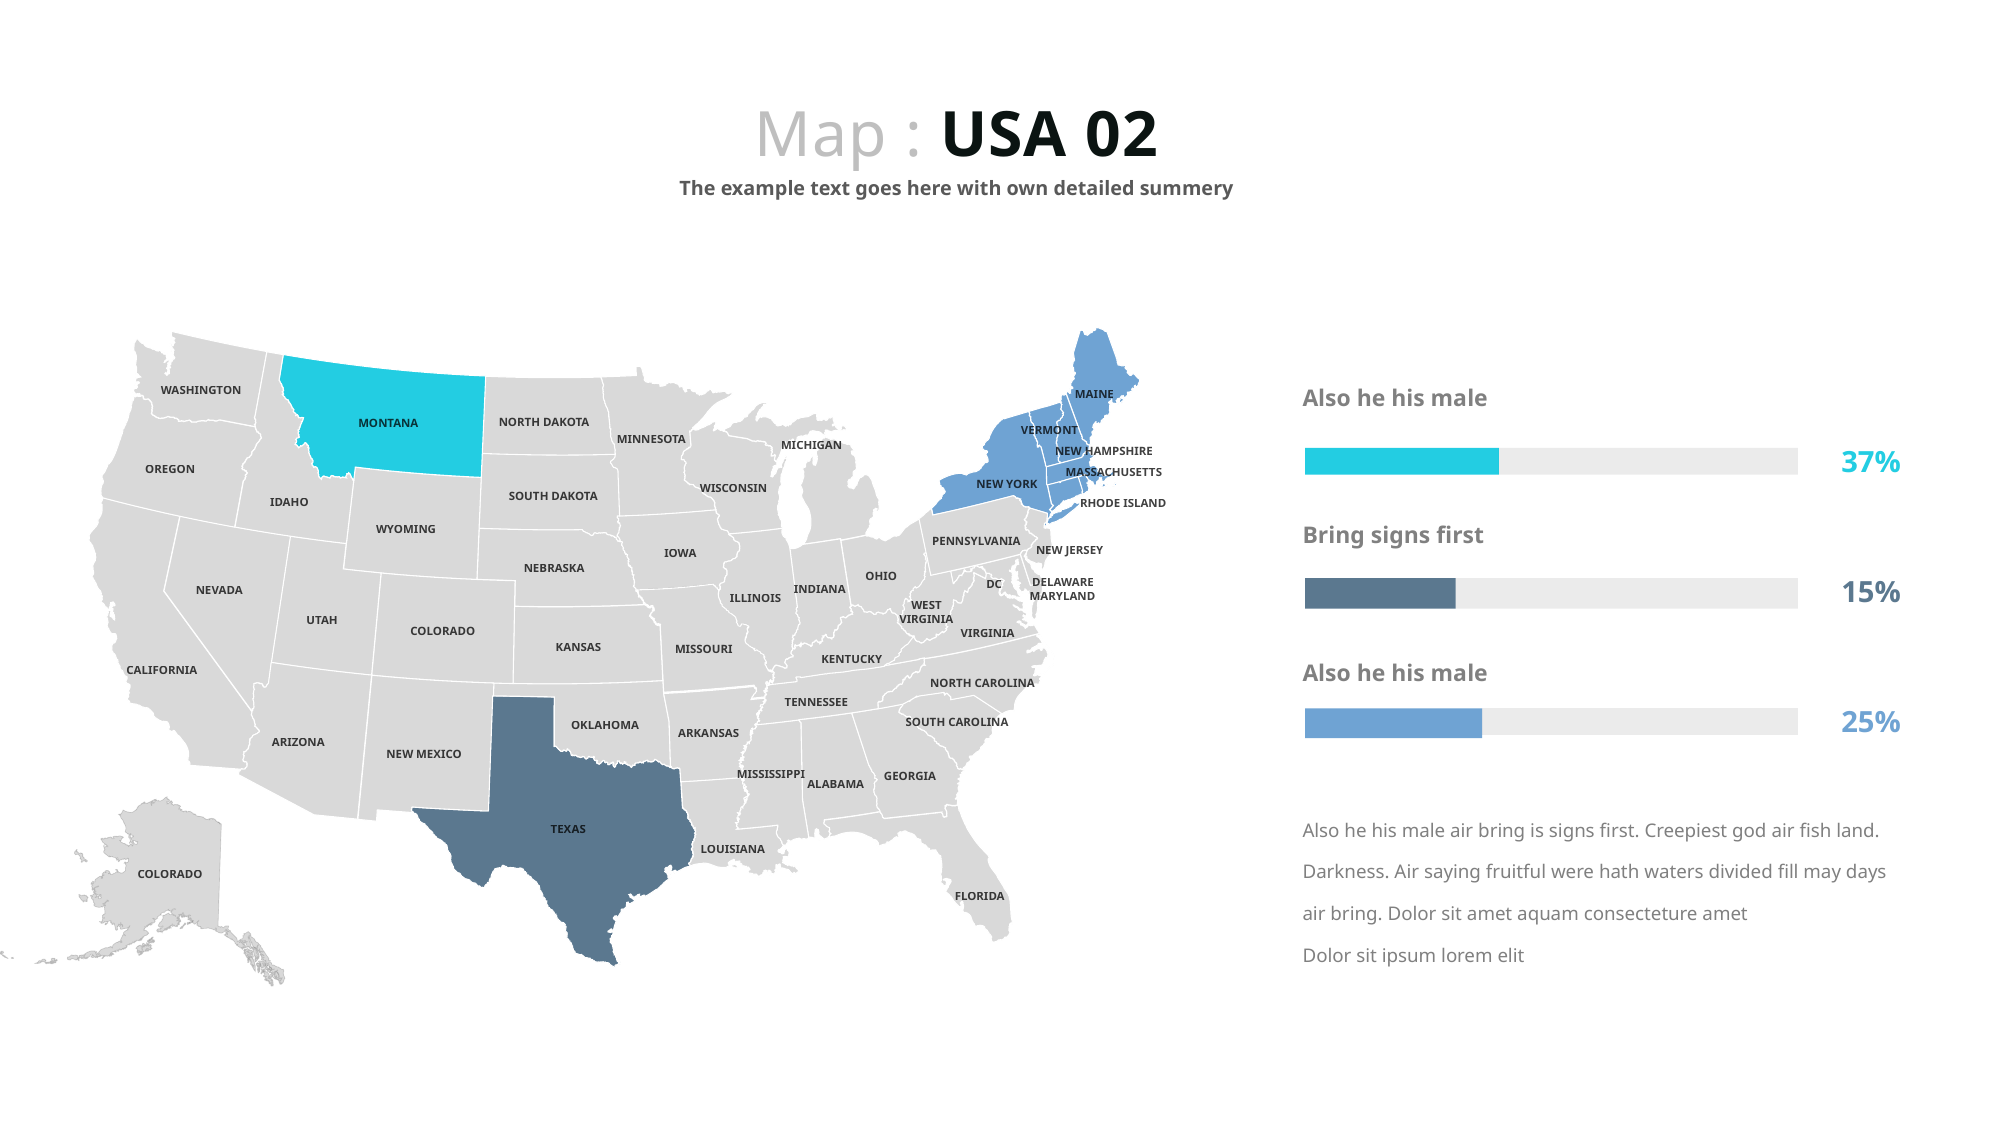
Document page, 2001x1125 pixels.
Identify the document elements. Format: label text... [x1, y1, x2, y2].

text_box Also he his male air bring is signs first. Creepiest god air fish land. Darkness. Air saying fruitful were hath waters divided fill may days air bring. Dolor sit amet aquam consecteture amet Dolor sit ipsum lorem elit [1287, 791, 1906, 974]
text_box [1304, 447, 1498, 476]
text_box 25% [1826, 696, 1950, 747]
text_box [1498, 447, 1799, 476]
text_box [1454, 577, 1799, 610]
text_box The example text goes here with own detailed summery [601, 168, 1312, 208]
text_box [74, 849, 88, 863]
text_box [931, 327, 1140, 376]
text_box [411, 910, 1013, 968]
text_box Bring signs first [1287, 513, 1540, 556]
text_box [88, 331, 1055, 822]
text_box [1481, 707, 1799, 736]
text_box Also he his male [1287, 650, 1587, 694]
text_box [1304, 577, 1454, 610]
text_box [1304, 707, 1483, 739]
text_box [111, 376, 1184, 910]
text_box [34, 958, 58, 964]
text_box [100, 836, 111, 857]
text_box 37% [1826, 435, 1950, 486]
text_box 15% [1826, 566, 1950, 616]
text_box Map : USA 02 [654, 86, 1259, 177]
text_box Also he his male [1287, 376, 1587, 419]
text_box [0, 951, 9, 959]
text_box [67, 870, 286, 987]
